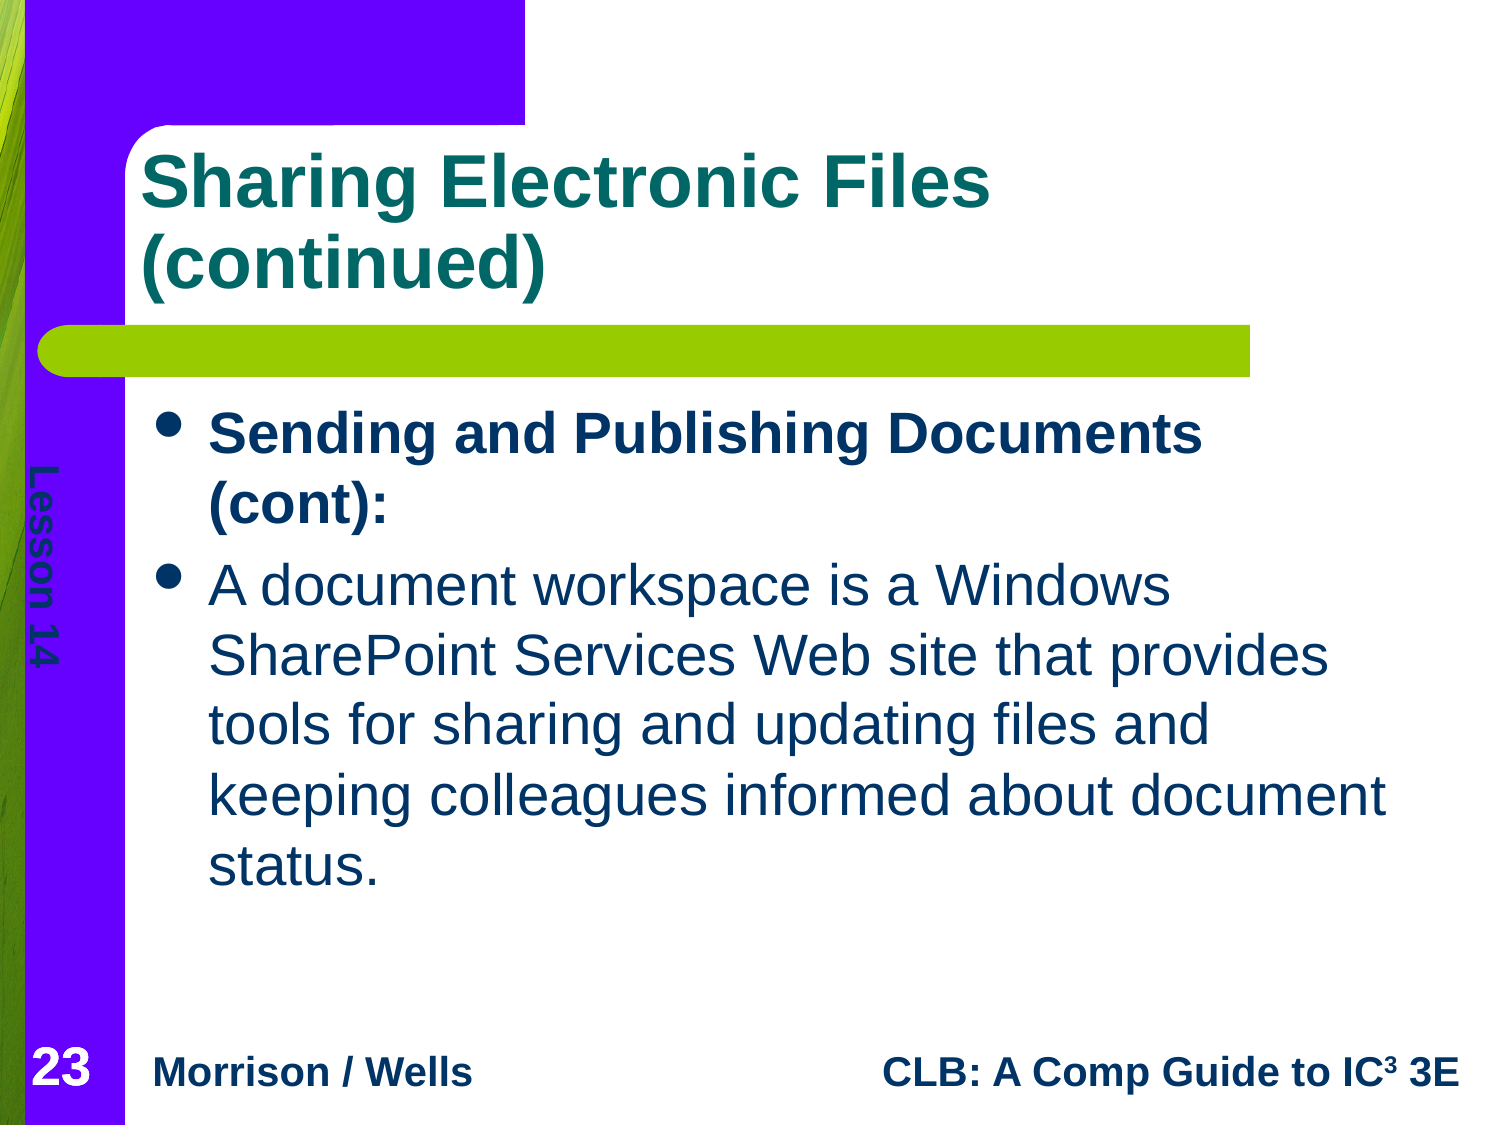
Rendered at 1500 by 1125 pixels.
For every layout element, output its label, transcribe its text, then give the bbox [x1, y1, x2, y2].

text_box 23 [13, 1023, 111, 1105]
title Sharing Electronic Files (continued) [124, 124, 1426, 313]
picture [0, 0, 25, 1125]
list Sending and Publishing Documents (cont): A document workspace is a Windows SharePoint Services Web site that provides tools for sharing and updating files and keeping colleagues informed about document status. [137, 387, 1413, 1038]
